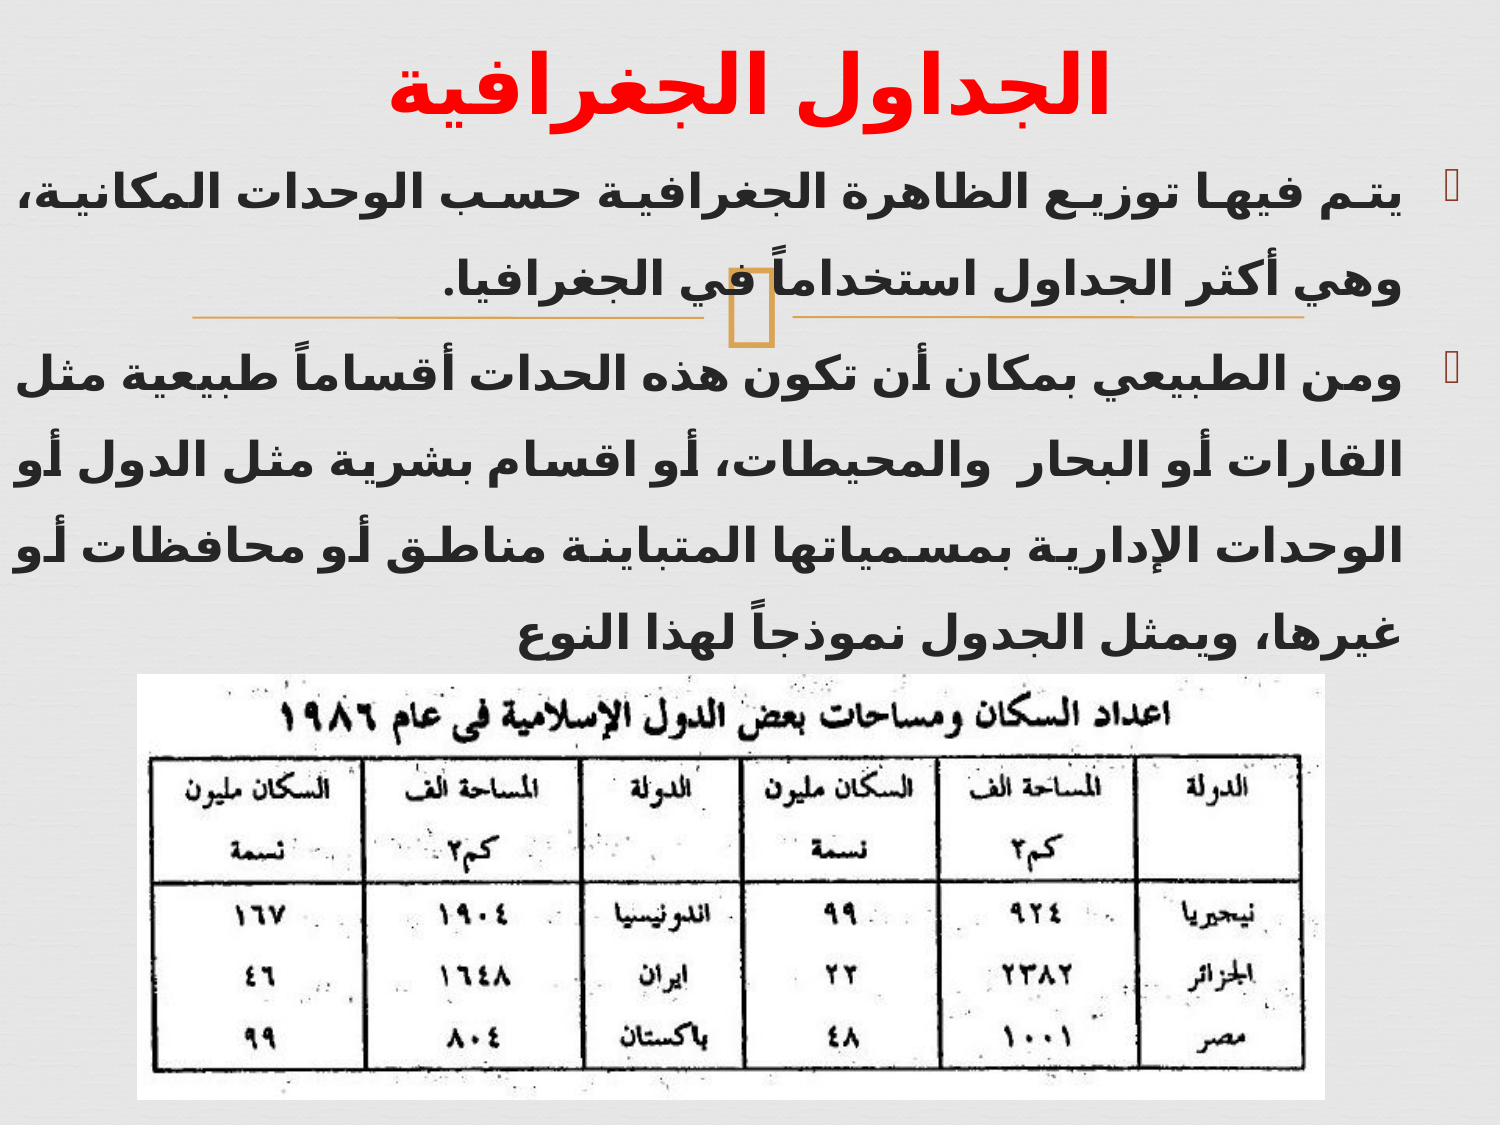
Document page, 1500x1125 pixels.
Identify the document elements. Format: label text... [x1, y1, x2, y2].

picture [136, 674, 1326, 1101]
title الجداول الجغرافية [94, 75, 1407, 88]
list يتم فيها توزيع الظاهرة الجغرافية حسب الوحدات المكانية، وهي أكثر الجداول استخداماً في الجغرافيا. ومن الطبيعي بمكان أن تكون هذه الحدات أقساماً طبيعية مثل القارات أو البحار والمحيطات، أو اقسام بشرية مثل الدول أو الوحدات الإدارية بمسمياتها المتباينة مناطق أو محافظات أو غيرها، ويمثل الجدول نموذجاً لهذا النوع [0, 125, 1475, 675]
